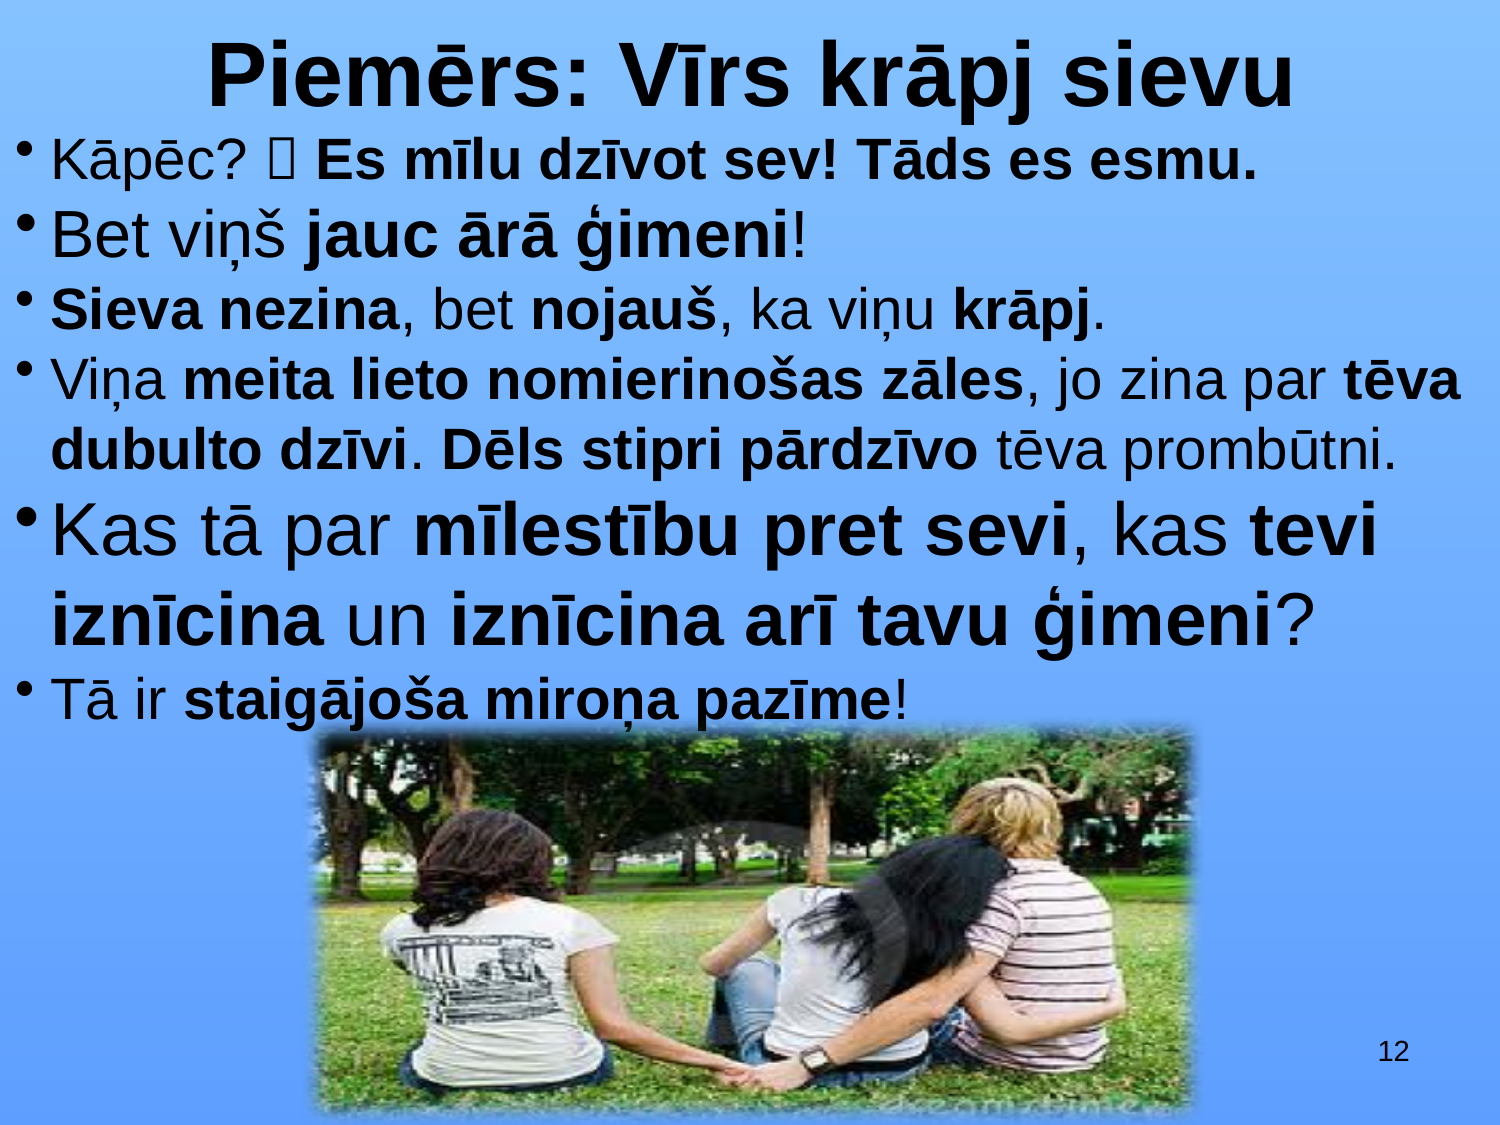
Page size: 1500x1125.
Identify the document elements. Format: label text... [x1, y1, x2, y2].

text_box Kāpēc?  Es mīlu dzīvot sev! Tāds es esmu. Bet viņš jauc ārā ģimeni! Sieva nezina, bet nojauš, ka viņu krāpj. Viņa meita lieto nomierinošas zāles, jo zina par tēva dubulto dzīvi. Dēls stipri pārdzīvo tēva prombūtni. Kas tā par mīlestību pret sevi, kas tevi iznīcina un iznīcina arī tavu ģimeni? Tā ir staigājoša miroņa pazīme! [0, 113, 1500, 739]
text_box Piemērs: Vīrs krāpj sievu [76, 0, 1427, 140]
picture [300, 715, 1204, 1125]
slide_number 12 [1208, 1024, 1426, 1103]
